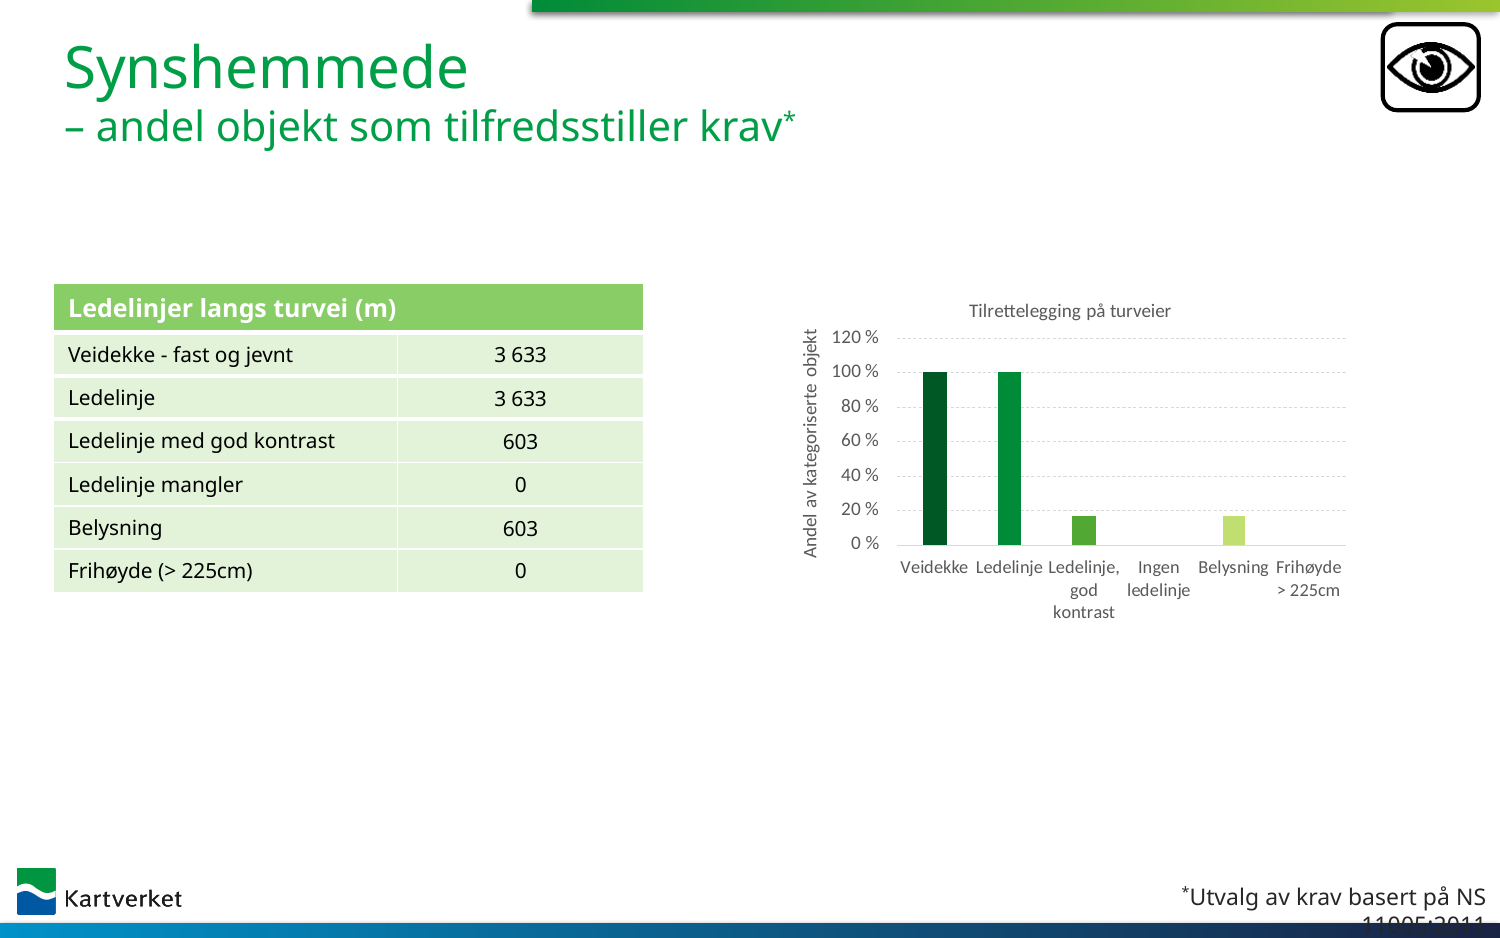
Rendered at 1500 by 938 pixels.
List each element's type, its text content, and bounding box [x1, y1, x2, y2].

table_cell 3 633 [398, 378, 643, 417]
table_cell Ledelinje mangler [54, 463, 397, 505]
table_cell 0 [398, 463, 643, 505]
table_cell Frihøyde (> 225cm) [54, 550, 397, 592]
table_cell 0 [398, 550, 643, 592]
table_cell 603 [398, 507, 643, 548]
table_cell Ledelinje med god kontrast [54, 421, 397, 462]
text_box *Utvalg av krav basert på NS 11005:2011 [1068, 873, 1500, 938]
table_cell Veidekke - fast og jevnt [54, 335, 397, 374]
table_cell Belysning [54, 507, 397, 548]
text_box Synshemmede – andel objekt som tilfredsstiller krav* [49, 24, 1431, 158]
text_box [1382, 24, 1480, 111]
table_cell 3 633 [398, 335, 643, 374]
table_header Ledelinjer langs turvei (m) [54, 284, 643, 330]
table_cell 603 [398, 421, 643, 462]
table_cell Ledelinje [54, 378, 397, 417]
picture [791, 291, 1349, 630]
